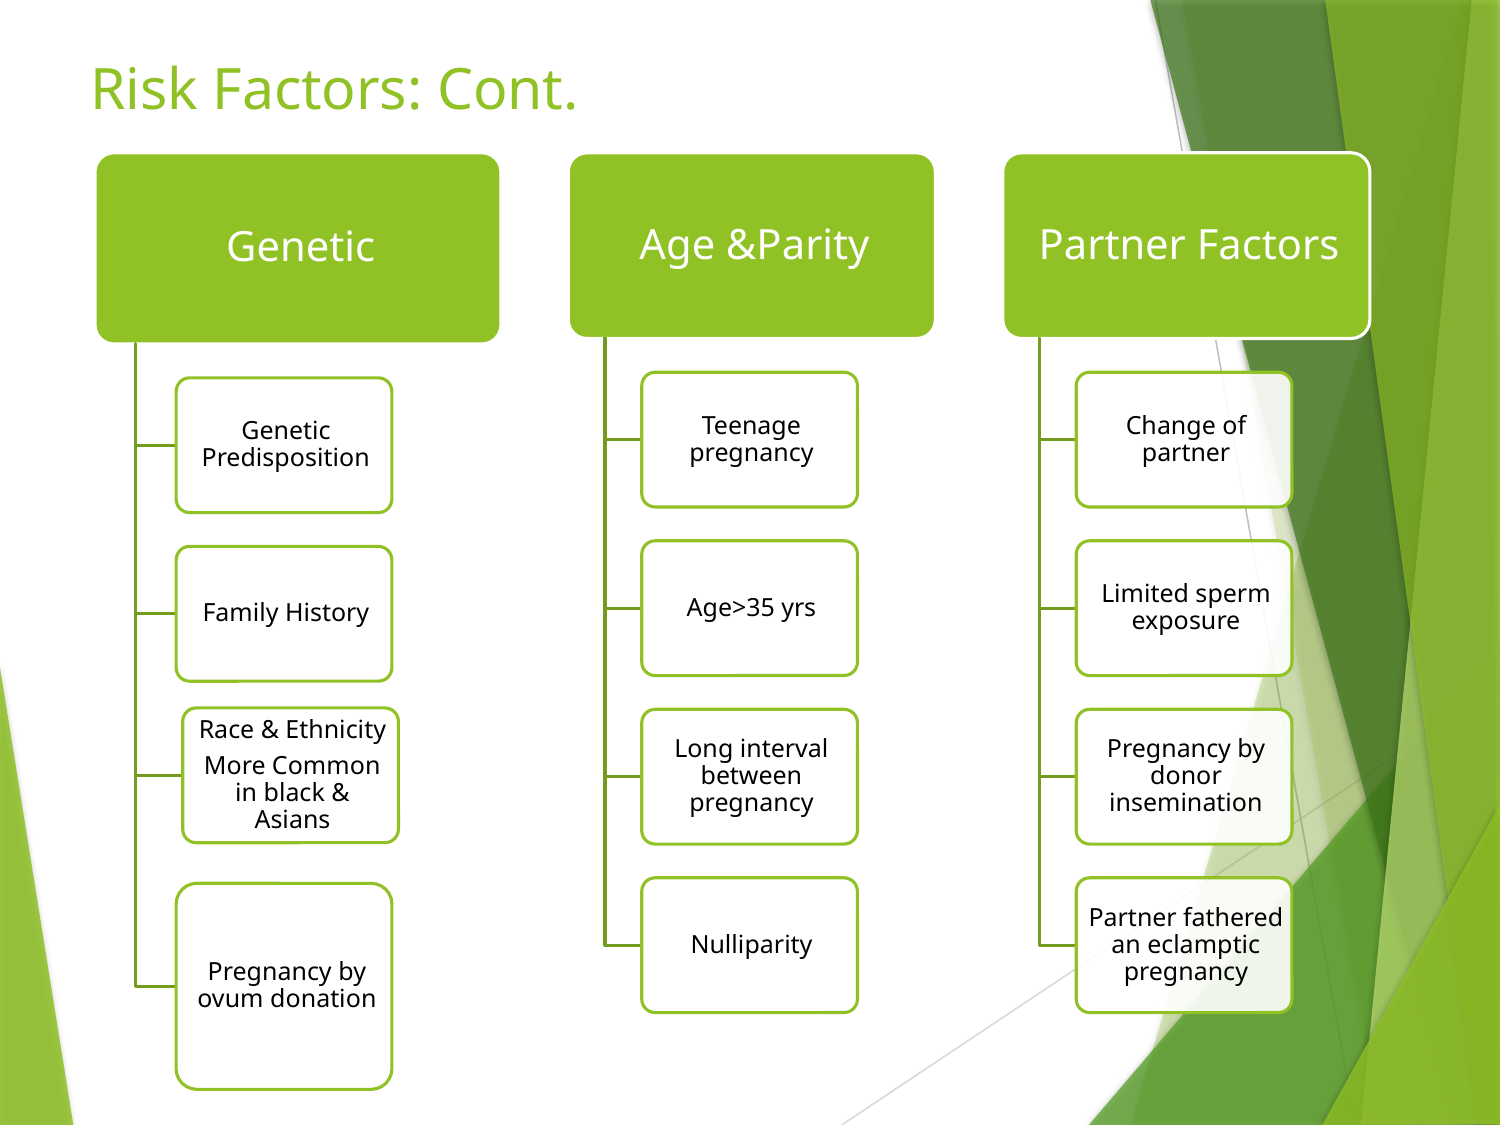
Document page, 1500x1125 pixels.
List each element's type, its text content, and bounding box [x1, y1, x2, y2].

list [34, 151, 1431, 1091]
title Risk Factors: Cont. [75, 45, 1300, 129]
